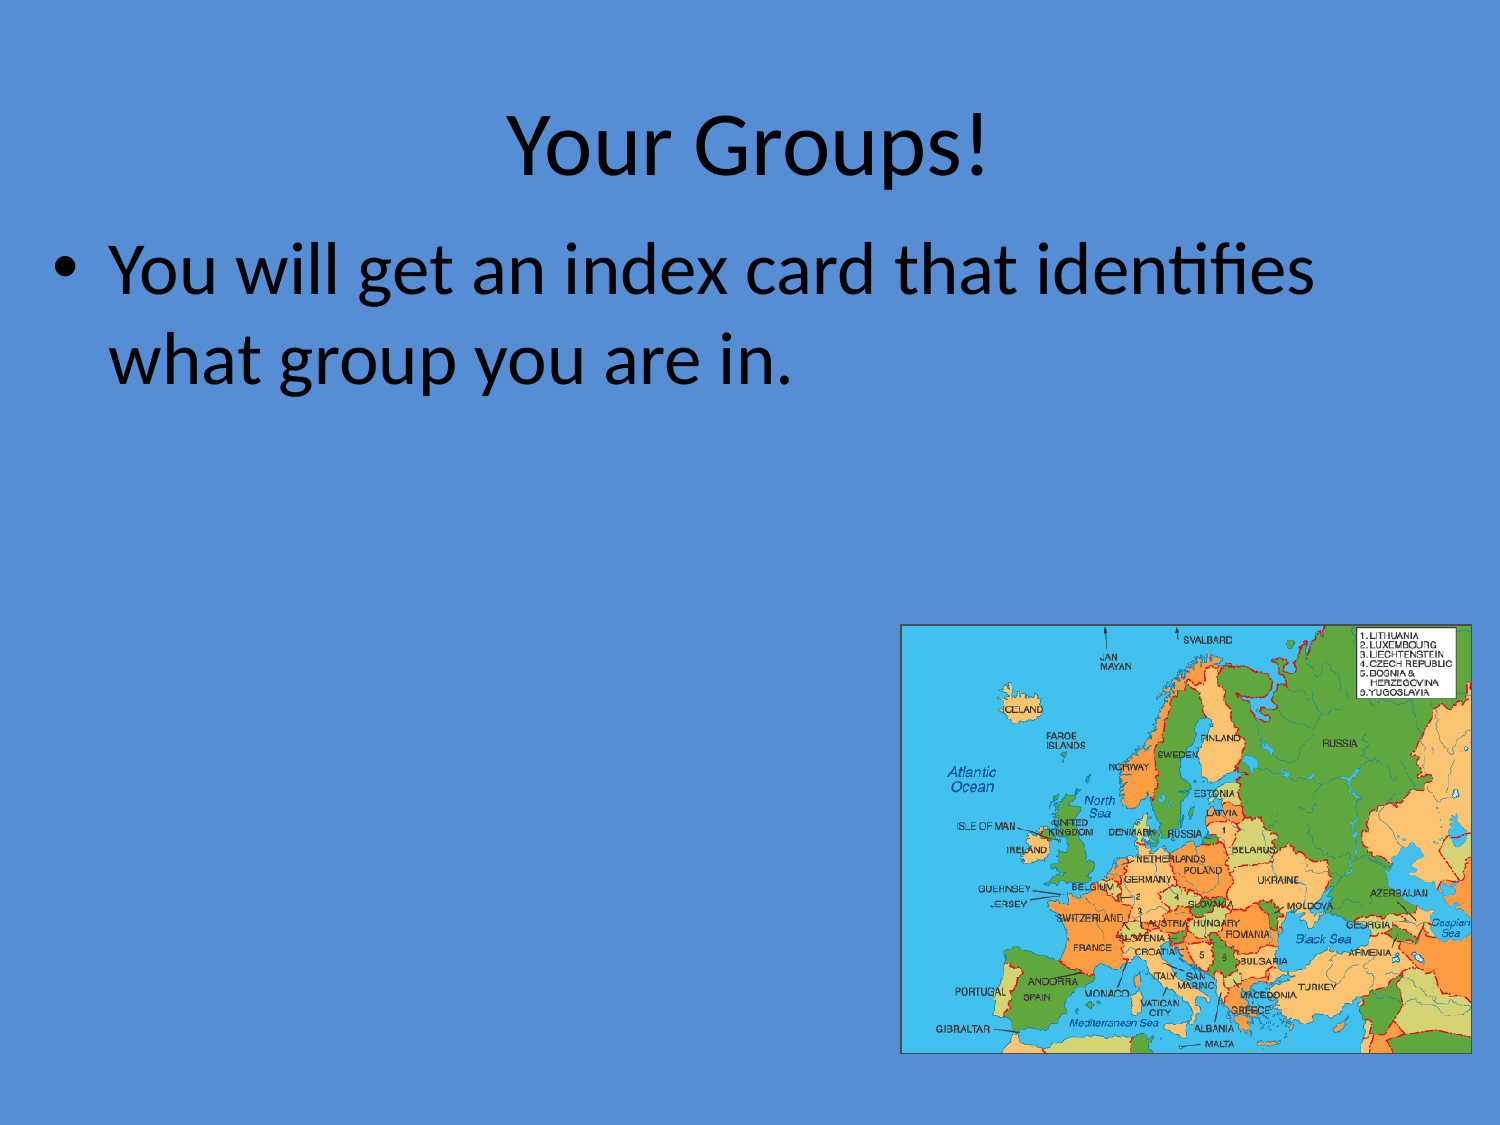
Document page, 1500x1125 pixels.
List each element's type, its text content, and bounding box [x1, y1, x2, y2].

list You will get an index card that identifies what group you are in. [37, 212, 1463, 1038]
title Your Groups! [75, 45, 1425, 212]
picture [899, 624, 1473, 1054]
